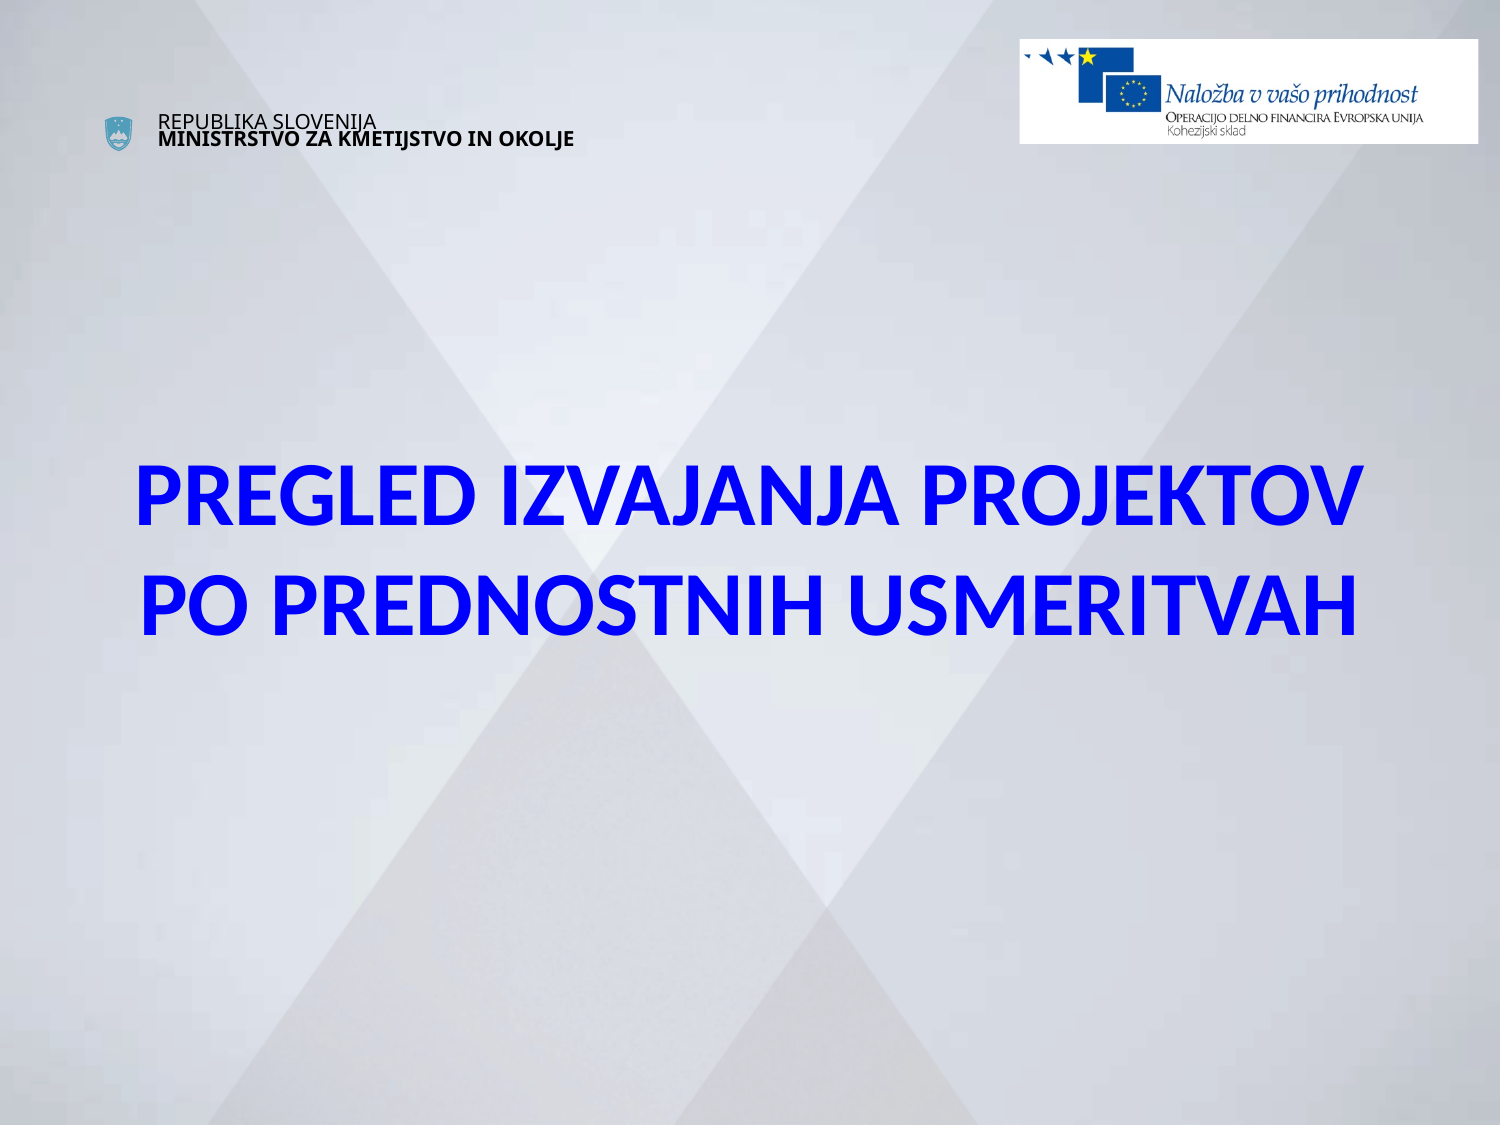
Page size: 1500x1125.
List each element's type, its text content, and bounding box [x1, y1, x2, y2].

text_box PREGLED IZVAJANJA PROJEKTOV PO PREDNOSTNIH USMERITVAH [74, 434, 1425, 682]
picture [0, 0, 1500, 1125]
